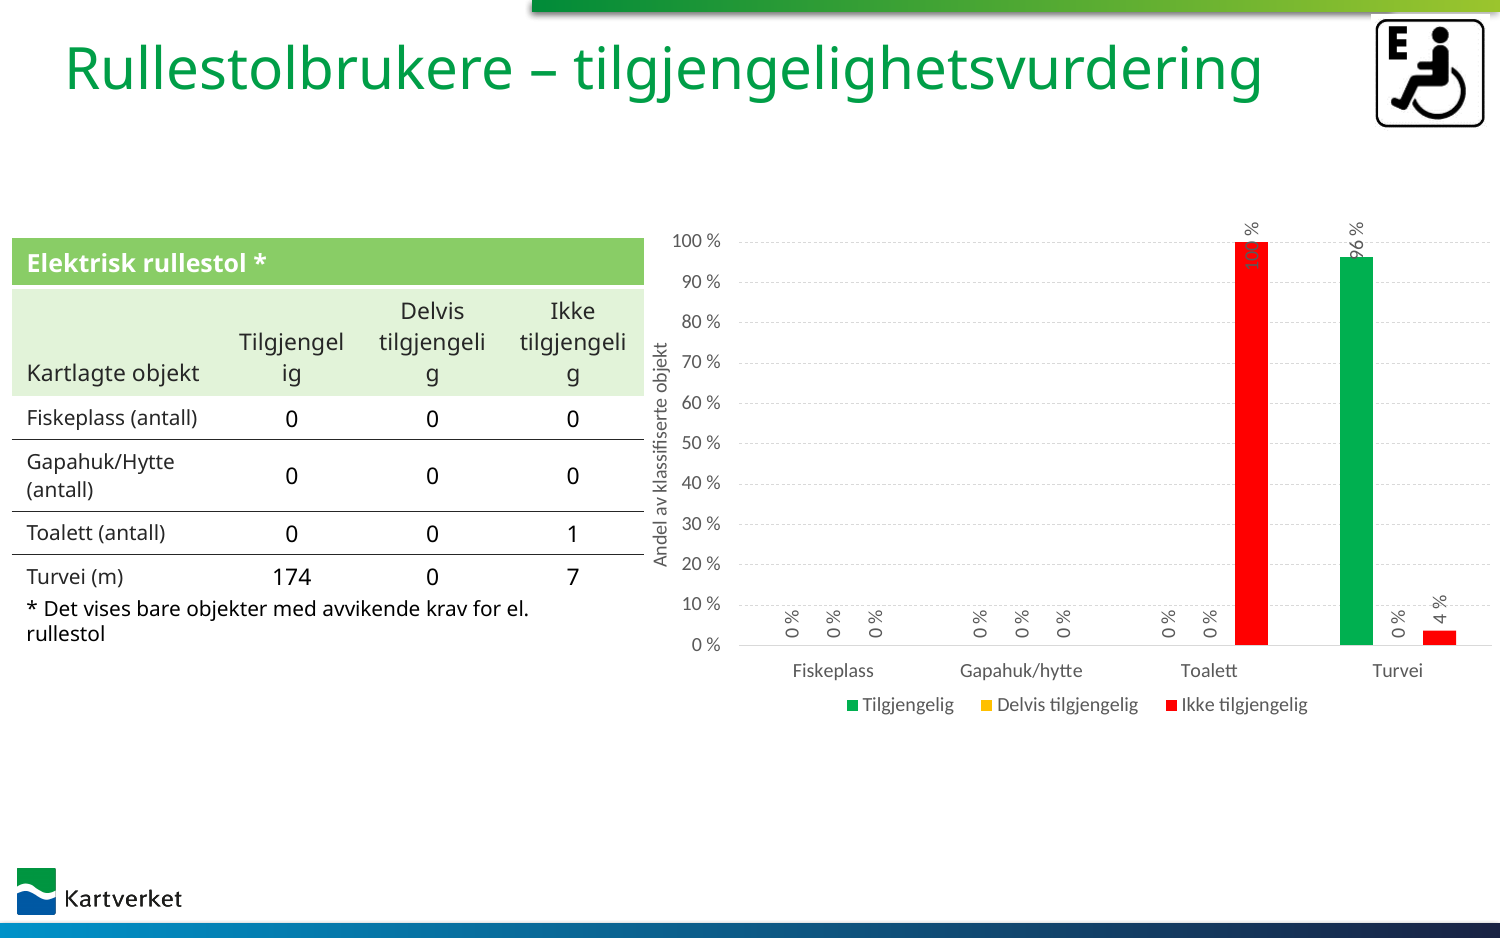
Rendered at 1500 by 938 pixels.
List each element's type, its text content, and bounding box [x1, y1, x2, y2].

table_header Elektrisk rullestol * [12, 238, 638, 285]
table_cell 0 [362, 396, 503, 439]
table_cell Kartlagte objekt [12, 289, 222, 396]
table_cell Gapahuk/Hytte (antall) [12, 440, 222, 511]
table_cell 0 [362, 440, 503, 511]
table_cell 174 [222, 555, 362, 588]
table_cell 0 [503, 396, 638, 439]
picture [643, 218, 1500, 728]
table_cell 0 [362, 555, 503, 588]
table_cell Toalett (antall) [12, 512, 222, 554]
table_cell Turvei (m) [12, 555, 222, 588]
table_cell 0 [362, 512, 503, 554]
table_cell Tilgjengelig [222, 289, 362, 396]
table_cell Fiskeplass (antall) [12, 396, 222, 439]
table_cell 7 [503, 555, 638, 598]
table_cell Delvis tilgjengelig [362, 289, 503, 396]
text_box Rullestolbrukere – tilgjengelighetsvurdering [49, 12, 1372, 109]
table_cell 1 [503, 512, 638, 554]
table_cell Ikke tilgjengelig [503, 289, 638, 396]
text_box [1371, 13, 1491, 133]
table_cell 0 [222, 440, 362, 511]
table_cell 0 [503, 440, 638, 511]
table_cell 0 [222, 396, 362, 439]
text_box * Det vises bare objekter med avvikende krav for el. rullestol [11, 588, 597, 653]
table_cell 0 [222, 512, 362, 554]
